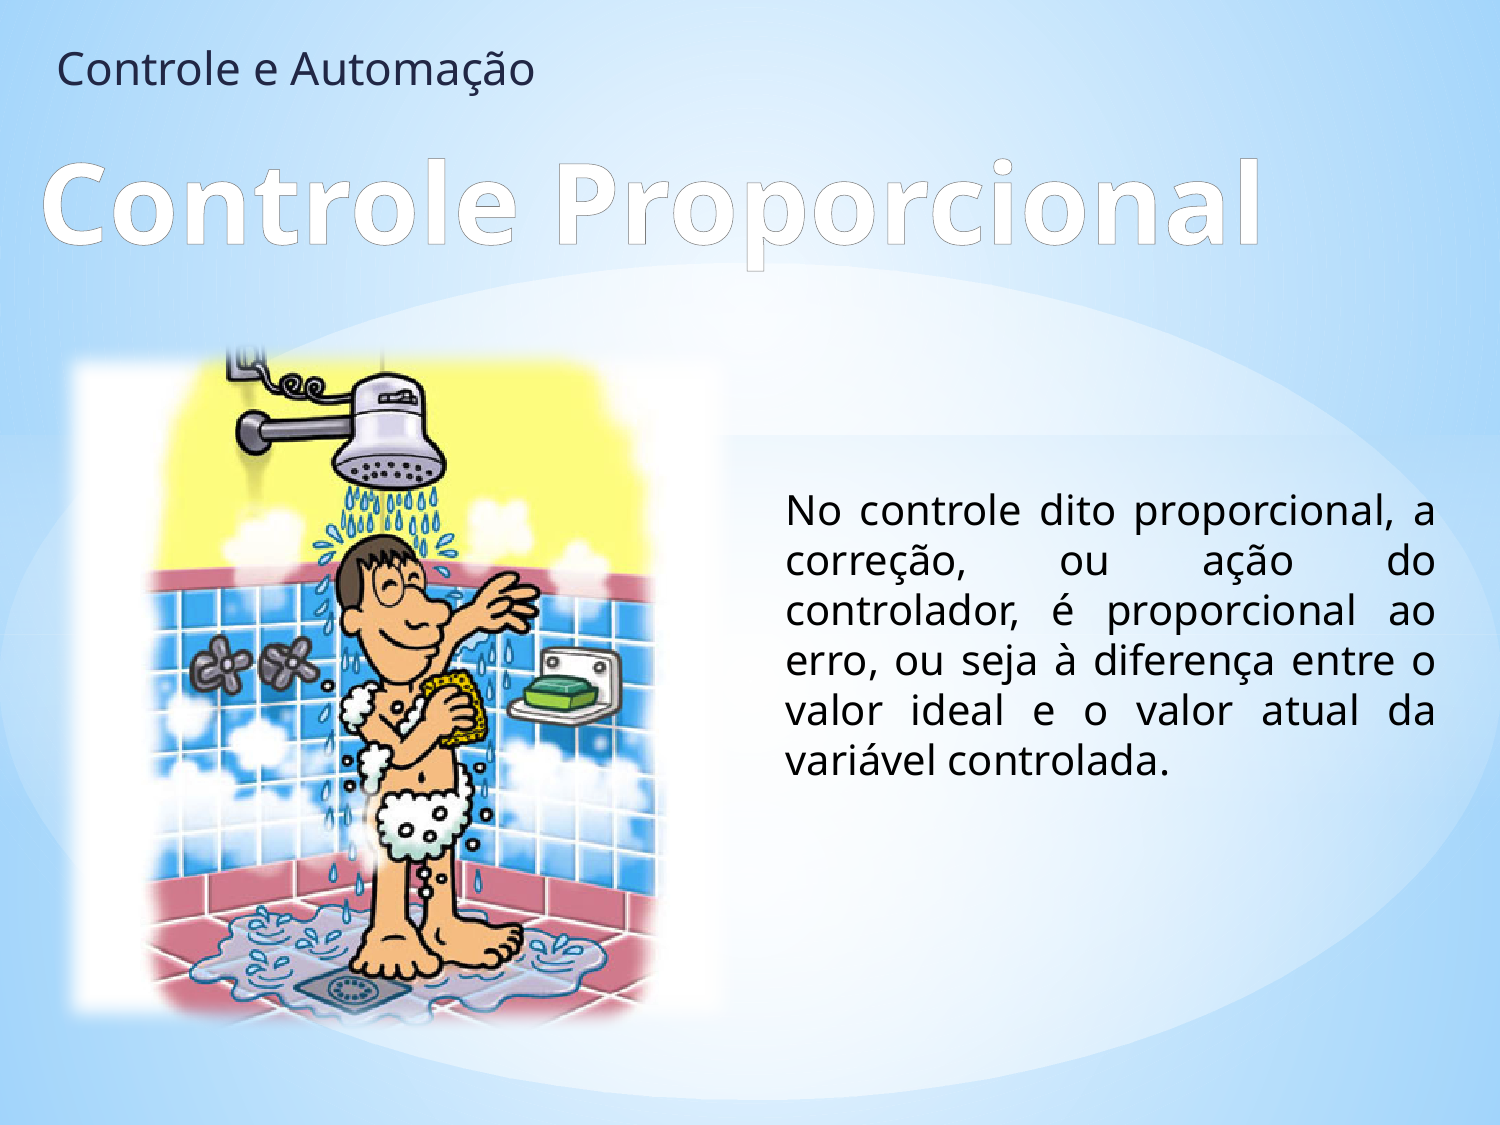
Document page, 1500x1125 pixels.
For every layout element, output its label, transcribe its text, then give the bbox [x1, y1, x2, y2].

text_box No controle dito proporcional, a correção, ou ação do controlador, é proporcional ao erro, ou seja à diferença entre o valor ideal e o valor atual da variável controlada. [770, 476, 1452, 792]
text_box Controle Proporcional [22, 124, 1282, 275]
picture [52, 342, 741, 1031]
subtitle Controle e Automação [41, 31, 967, 124]
